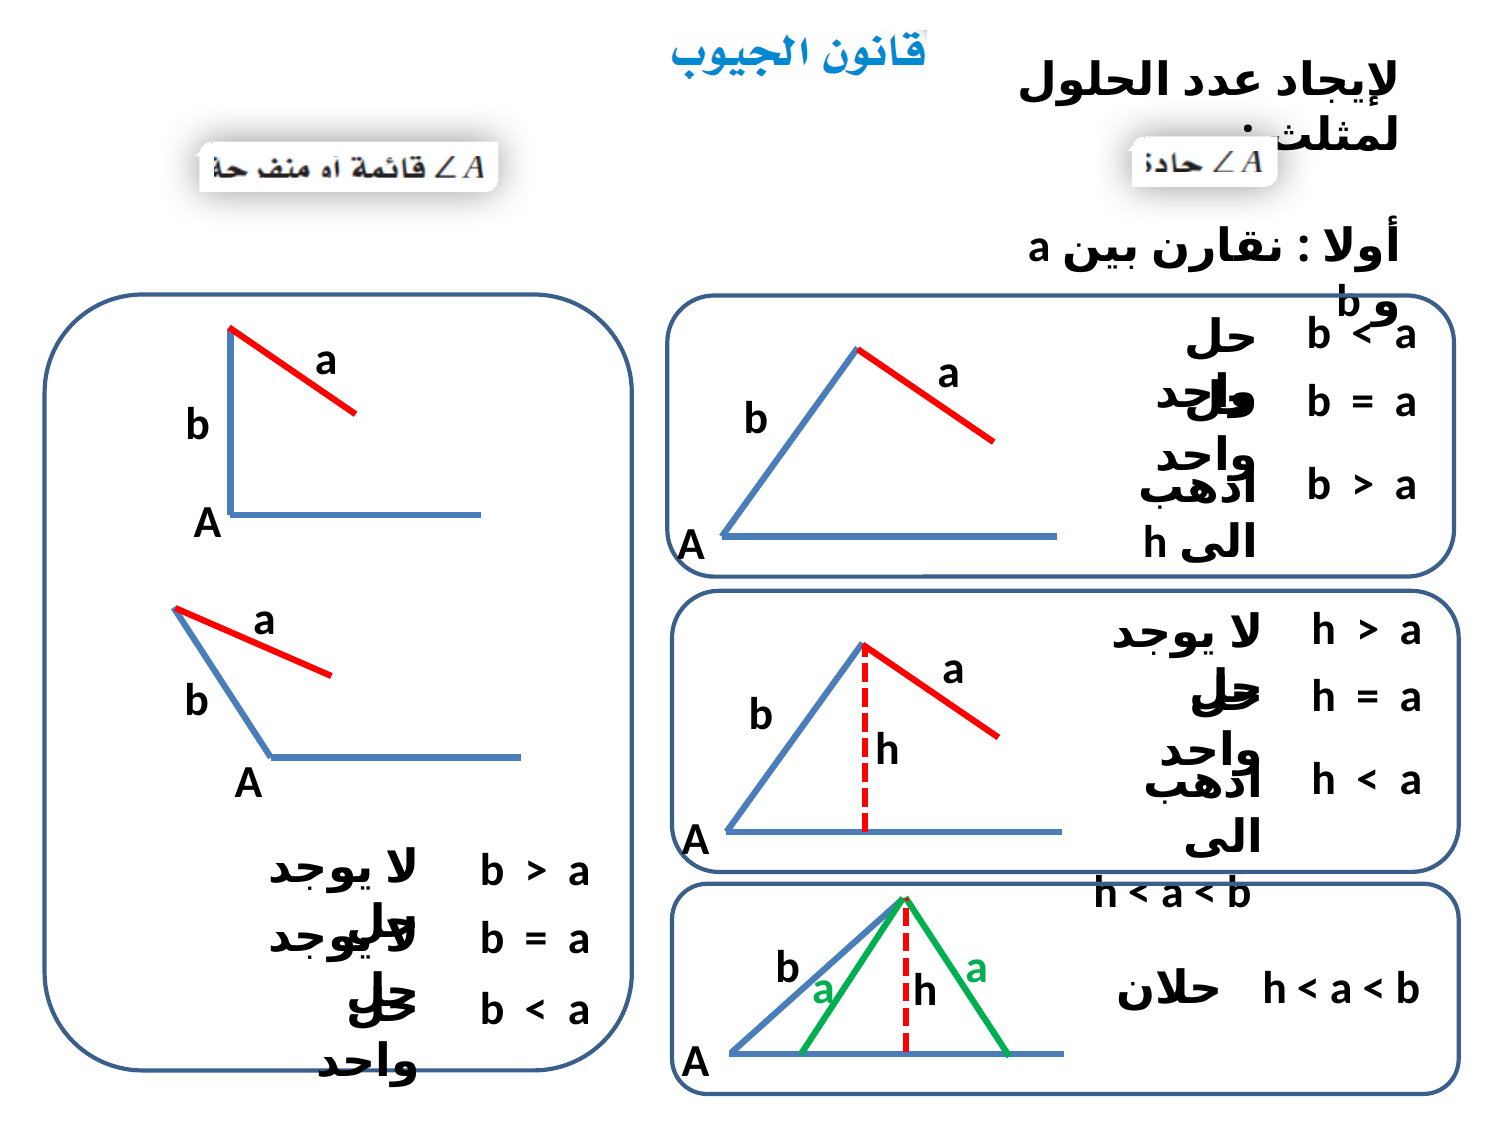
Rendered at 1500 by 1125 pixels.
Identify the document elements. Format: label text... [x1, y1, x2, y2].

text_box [650, 883, 1459, 1095]
picture [206, 148, 492, 186]
picture [1138, 143, 1271, 180]
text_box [650, 590, 1459, 873]
text_box لإيجاد عدد الحلول لمثلث : [974, 42, 1417, 168]
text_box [645, 295, 1455, 577]
picture [671, 30, 927, 79]
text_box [44, 294, 633, 1071]
text_box أولا : نقارن بين a و b [974, 208, 1417, 293]
